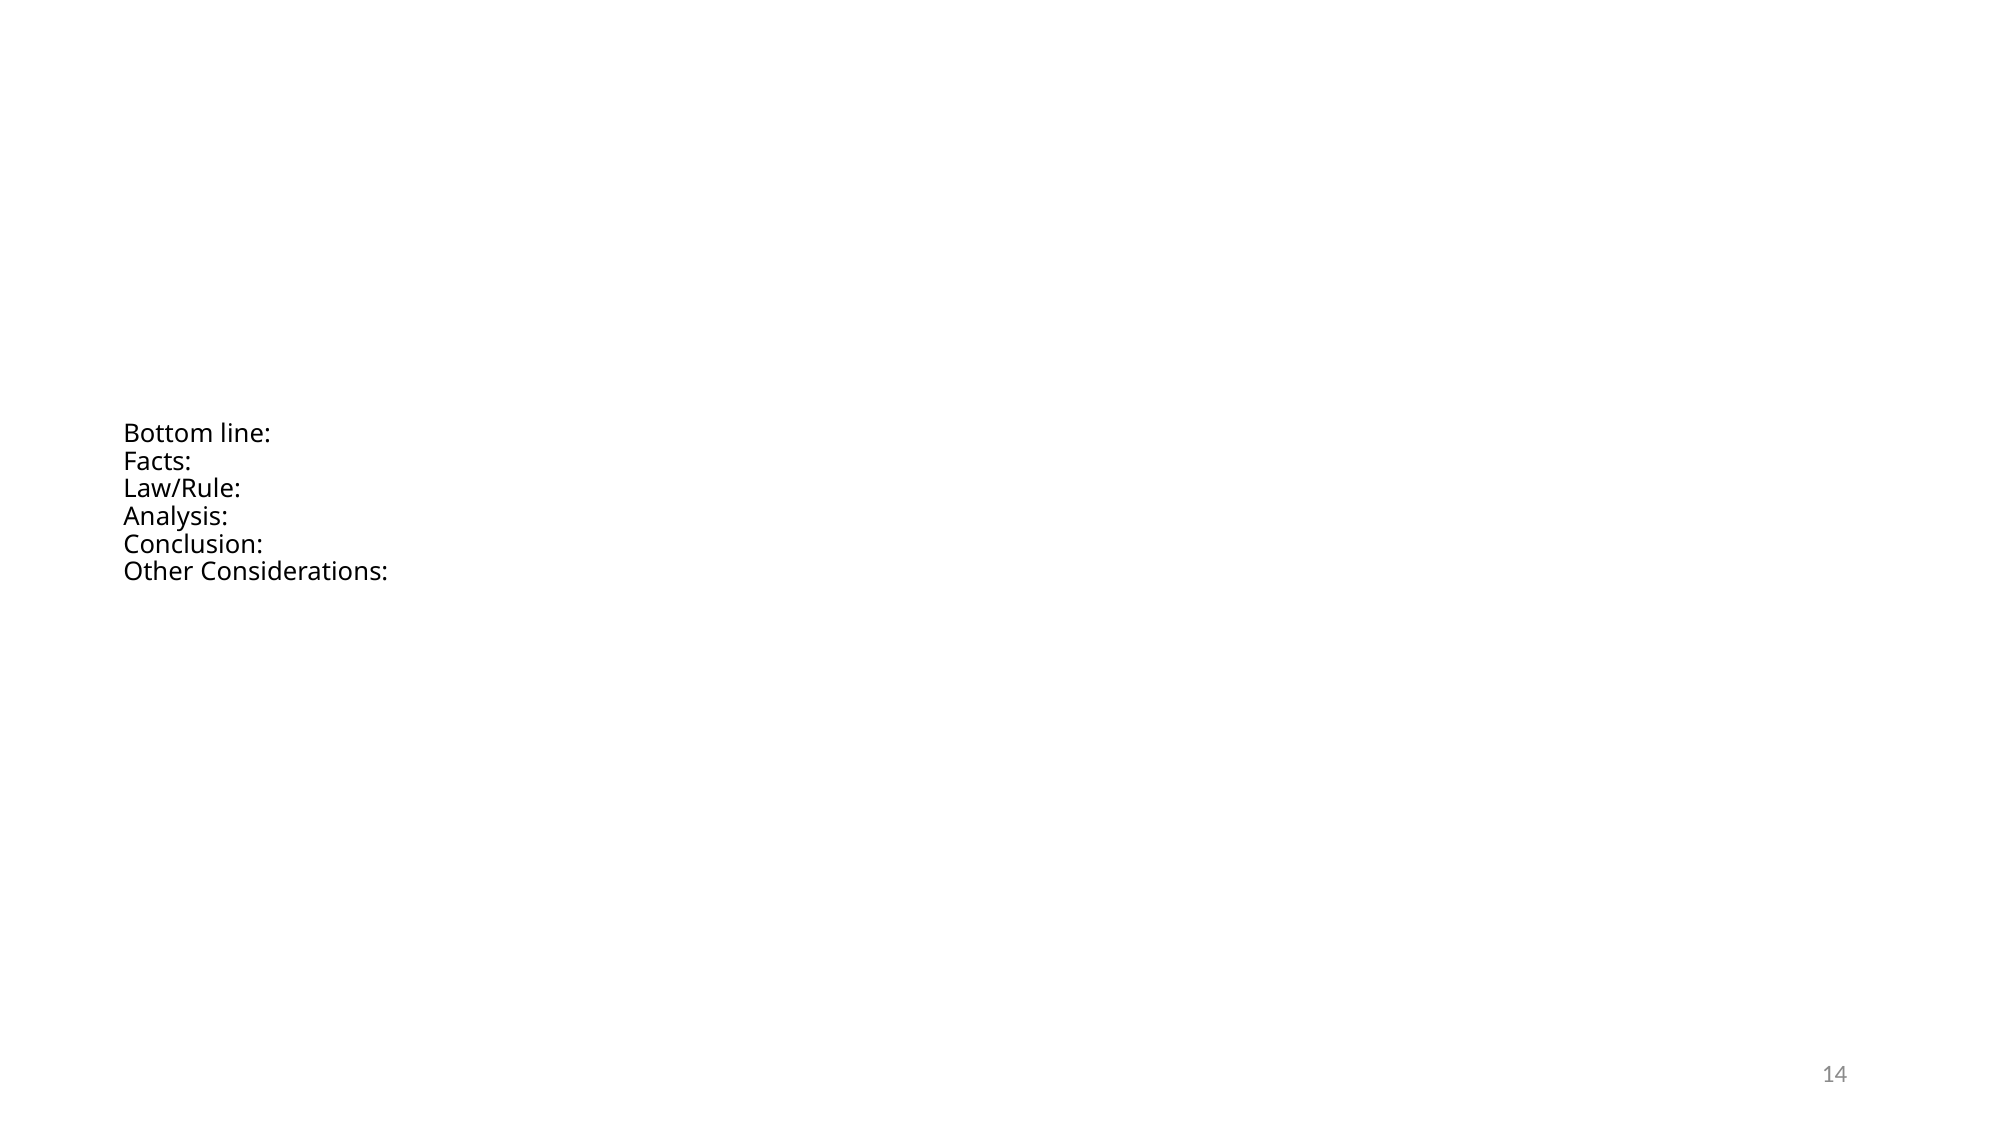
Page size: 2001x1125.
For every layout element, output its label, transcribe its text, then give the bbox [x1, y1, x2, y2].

slide_number 14 [1412, 1042, 1863, 1103]
title Bottom line: Facts: Law/Rule: Analysis: Conclusion: Other Considerations: [108, 409, 1834, 628]
